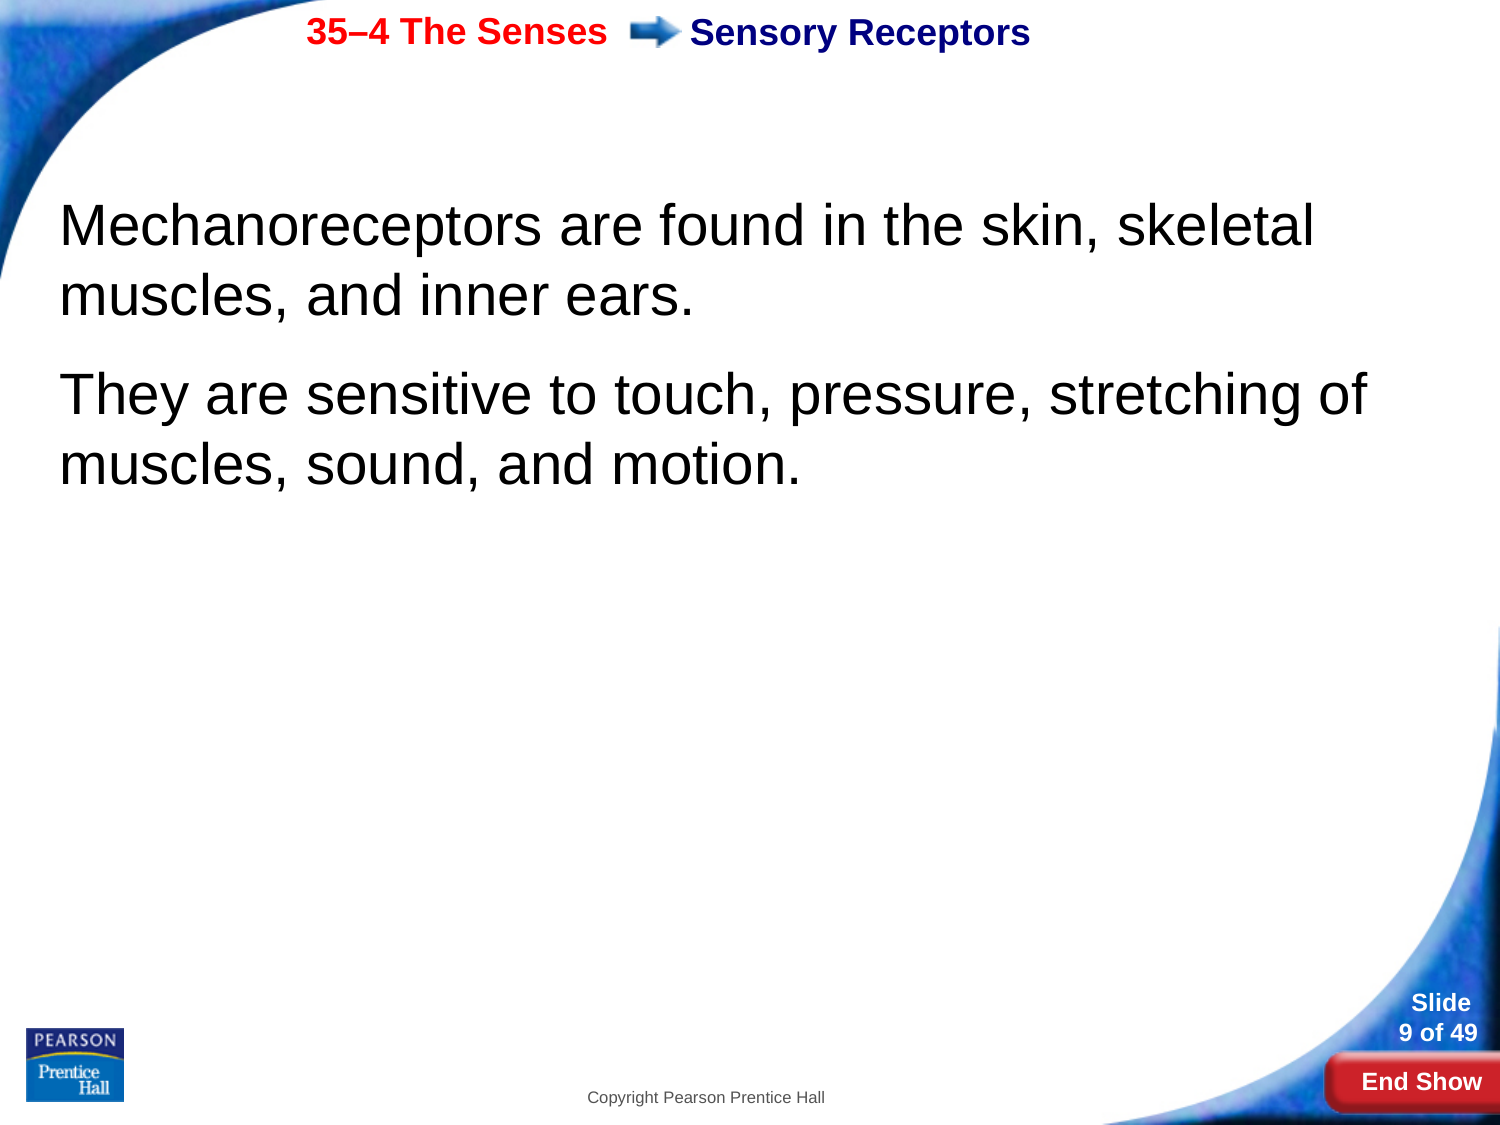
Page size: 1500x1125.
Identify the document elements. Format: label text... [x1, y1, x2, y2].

footer Copyright Pearson Prentice Hall [468, 1078, 945, 1105]
list Mechanoreceptors are found in the skin, skeletal muscles, and inner ears. They are sensitive to touch, pressure, stretching of muscles, sound, and motion. [44, 179, 1463, 976]
title Sensory Receptors [674, 0, 1344, 76]
picture [0, 0, 1500, 1125]
